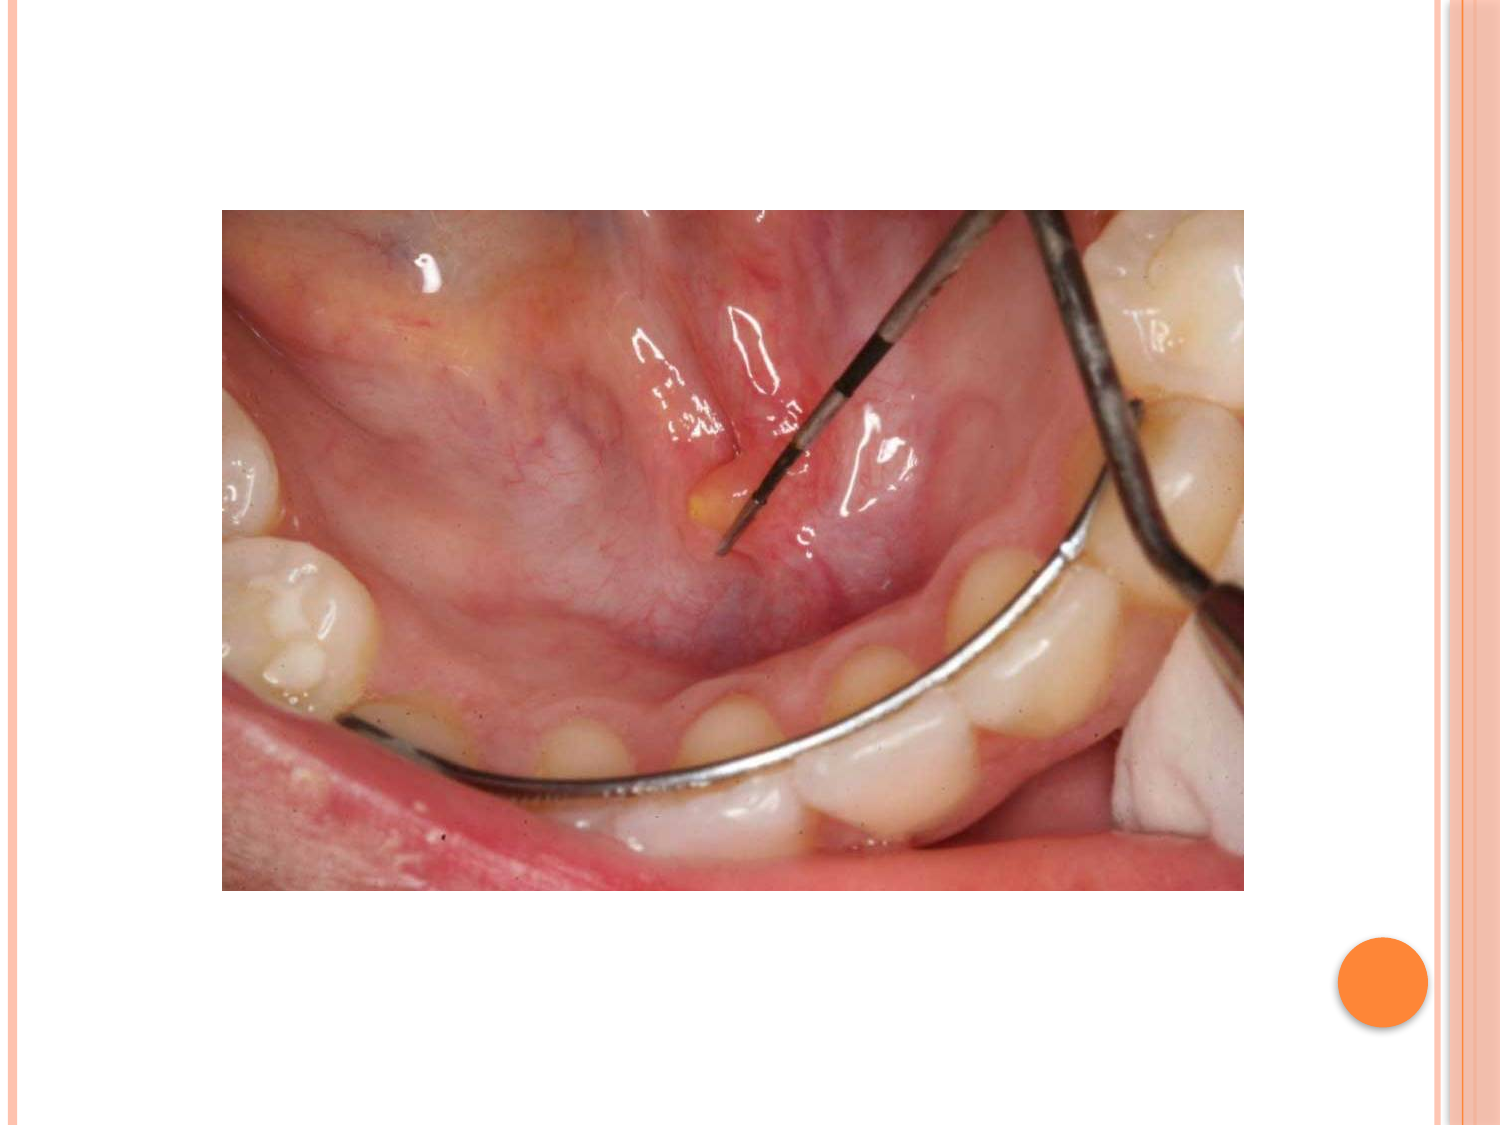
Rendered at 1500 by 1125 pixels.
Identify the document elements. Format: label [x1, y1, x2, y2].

list [222, 210, 1244, 892]
